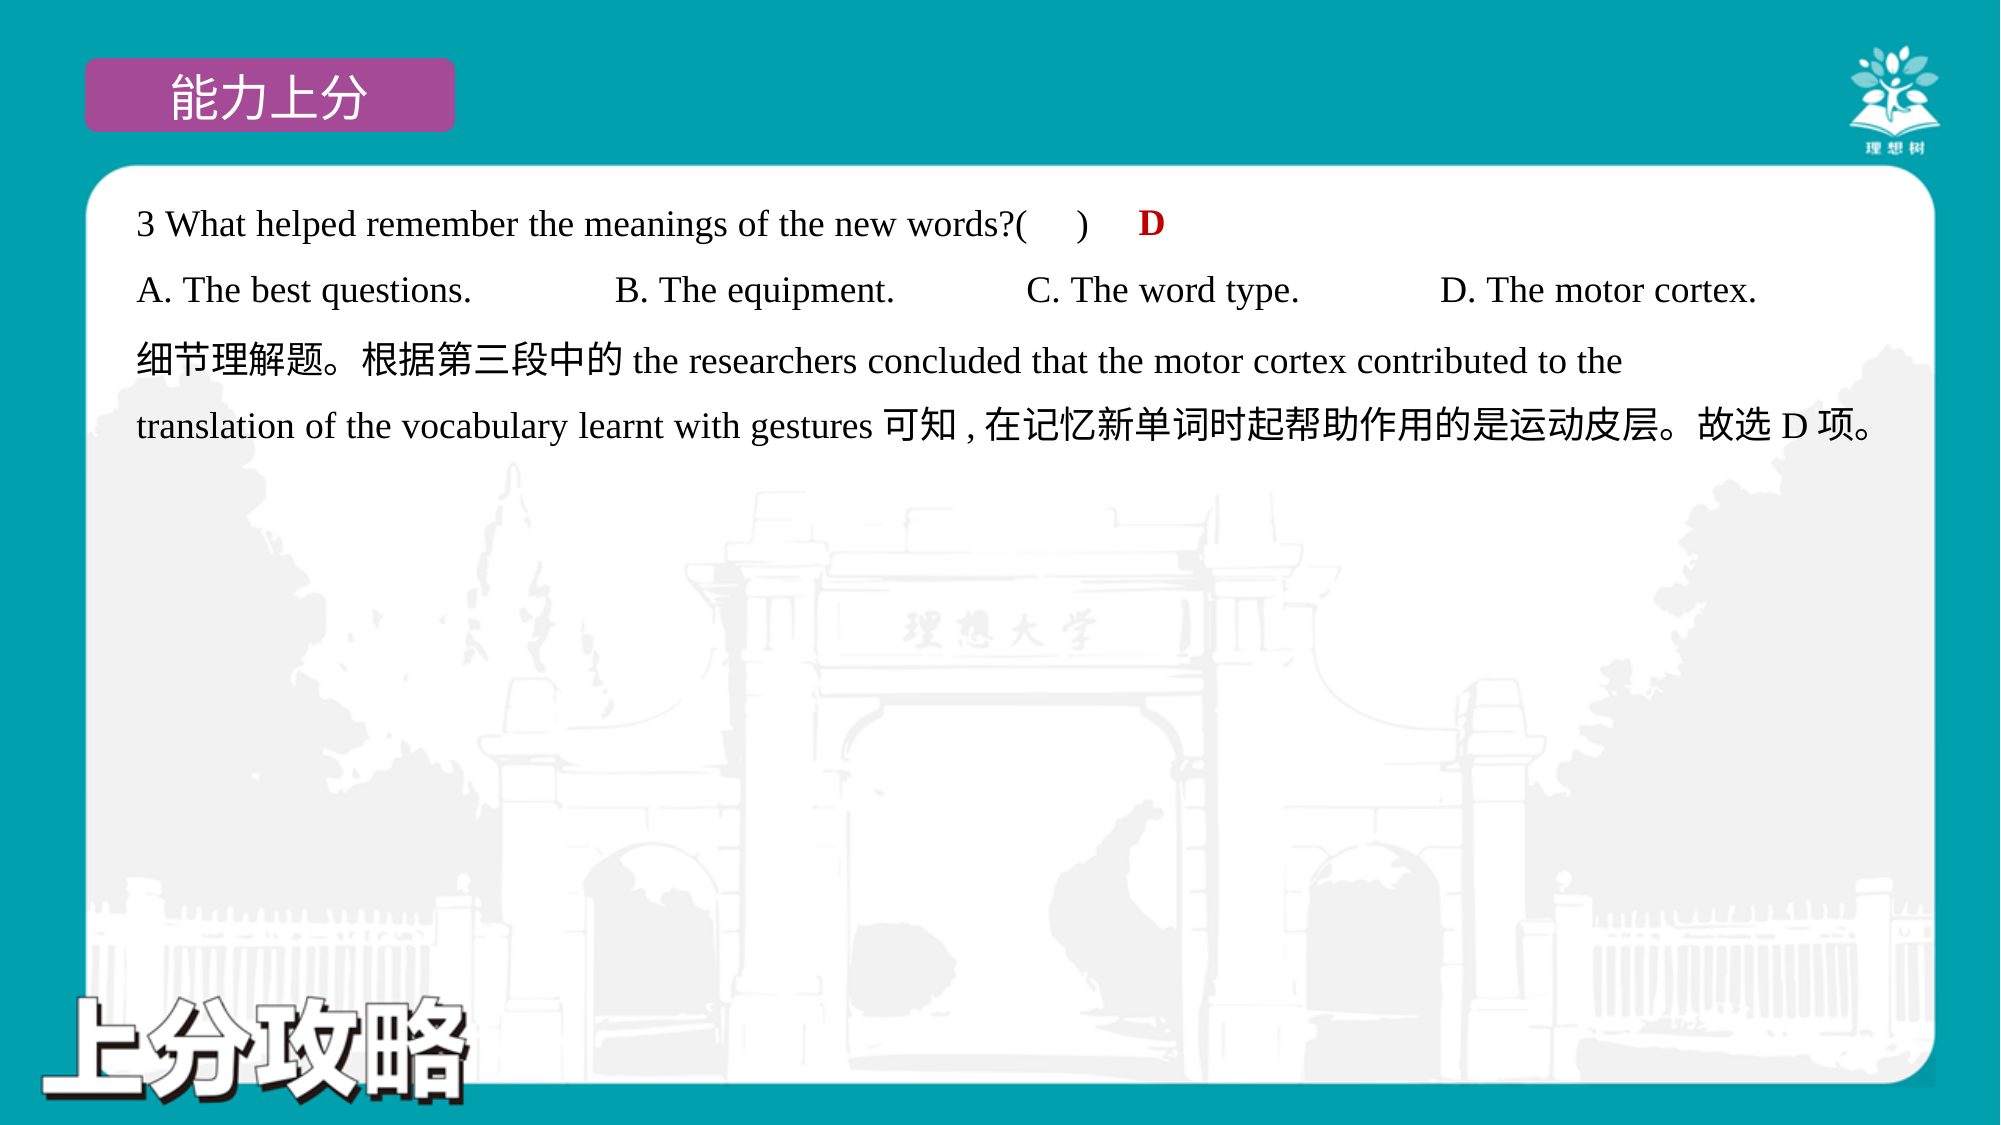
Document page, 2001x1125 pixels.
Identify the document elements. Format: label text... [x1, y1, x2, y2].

text_box 细节理解题。根据第三段中的the researchers concluded that the motor cortex contributed to the translation of the vocabulary learnt with gestures可知,在记忆新单词时起帮助作用的是运动皮层。故选D项。 [136, 312, 1865, 439]
text_box A. The best questions. B. The equipment. C. The word type. D. The motor cortex. [136, 243, 1865, 303]
picture [0, 0, 2000, 1125]
text_box 3 What helped remember the meanings of the new words?( ) [136, 176, 1865, 237]
text_box D [1124, 176, 1180, 236]
